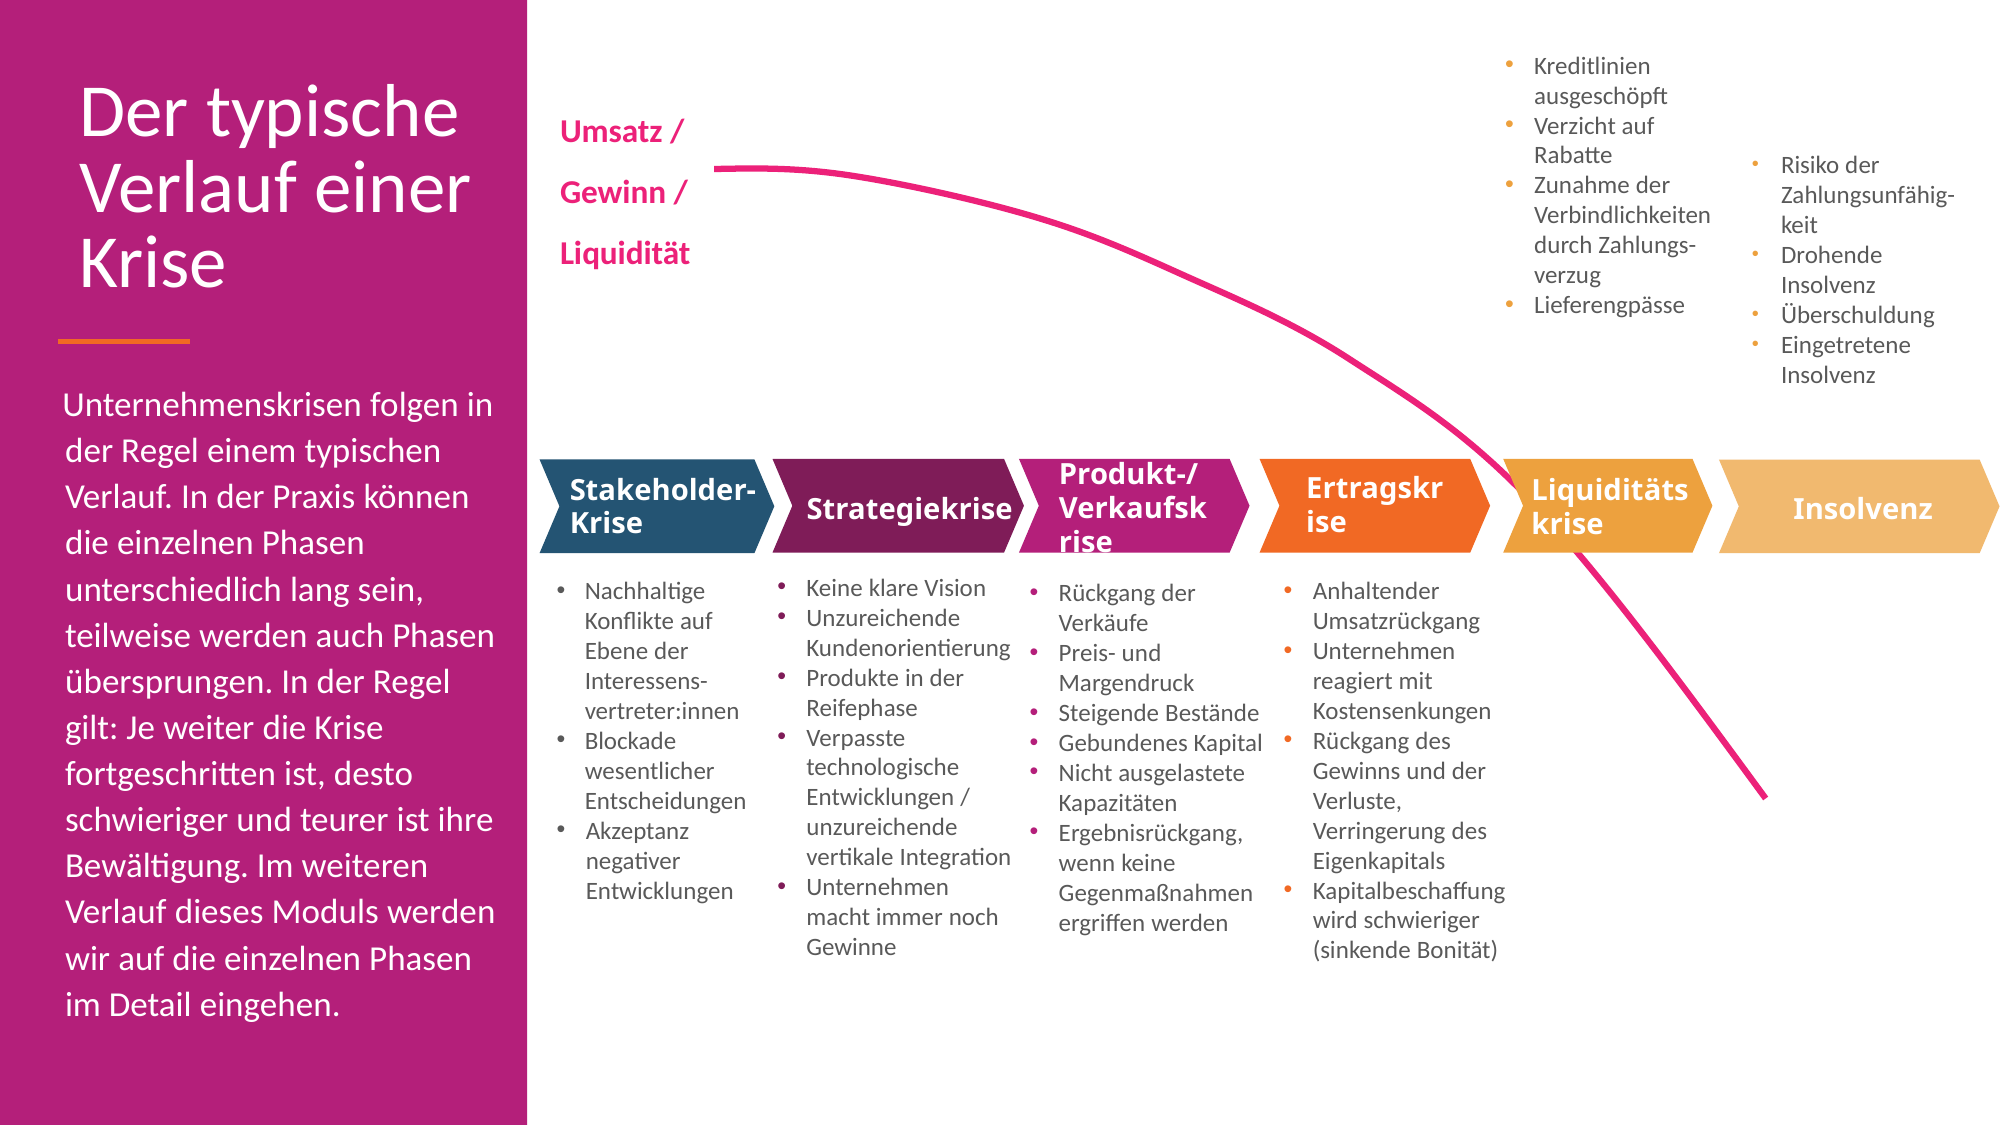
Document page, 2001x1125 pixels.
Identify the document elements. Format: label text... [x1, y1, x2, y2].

text_box [1501, 457, 1697, 492]
text_box Kreditlinien ausgeschöpft Verzicht auf Rabatte Zunahme der Verbindlichkeiten durch Zahlungs-verzug Lieferengpässe [1490, 41, 1734, 327]
text_box Unternehmenskrisen folgen in der Regel einem typischen Verlauf. In der Praxis können die einzelnen Phasen unterschiedlich lang sein, teilweise werden auch Phasen übersprungen. In der Regel gilt: Je weiter die Krise fortgeschritten ist, desto schwieriger und teurer ist ihre Bewältigung. Im weiteren Verlauf dieses Moduls werden wir auf die einzelnen Phasen im Detail eingehen. [47, 370, 520, 1041]
text_box [1501, 519, 1696, 554]
text_box Risiko der Zahlungsunfähig-keit Drohende Insolvenz Überschuldung Eingetretene Insolvenz [1737, 141, 1981, 396]
text_box [538, 458, 758, 499]
text_box [58, 339, 190, 344]
text_box Strategiekrise [791, 484, 1038, 533]
text_box Anhaltender Umsatzrückgang Unternehmen reagiert mit Kostensenkungen Rückgang des Gewinns und der Verluste, Verringerung des Eigenkapitals Kapitalbeschaffung wird schwieriger (sinkende Bonität) [1269, 567, 1537, 972]
text_box Stakeholder-Krise [555, 464, 773, 548]
text_box [1233, 481, 1251, 548]
text_box [1017, 457, 1044, 554]
text_box [1717, 458, 2000, 555]
text_box [770, 457, 1016, 554]
text_box Insolvenz [1778, 484, 1969, 534]
text_box Rückgang der Verkäufe Preis- und Margendruck Steigende Bestände Gebundenes Kapital Nicht ausgelastete Kapazitäten Ergebnisrückgang, wenn keine Gegenmaßnahmen ergriffen werden [1014, 569, 1269, 944]
text_box [0, 0, 528, 1125]
text_box Produkt-/ Verkaufskrise [1044, 449, 1233, 566]
text_box Liquiditätskrise [1516, 465, 1721, 548]
text_box Keine klare Vision Unzureichende Kundenorientierung Produkte in der Reifephase Verpasste technologische Entwicklungen / unzureichende vertikale Integration Unternehmen macht immer noch Gewinne [762, 563, 1031, 1003]
text_box Umsatz / Gewinn / Liquidität [545, 102, 736, 275]
text_box Nachhaltige Konflikte auf Ebene der Interessens-vertreter:innen Blockade wesentlicher Entscheidungen Akzeptanz negativer Entwicklungen [541, 567, 781, 1052]
text_box [538, 514, 758, 555]
text_box [736, 167, 1767, 800]
text_box Ertragskrise [1291, 463, 1463, 546]
text_box Der typische Verlauf einer Krise [64, 69, 561, 411]
text_box [1258, 457, 1492, 554]
